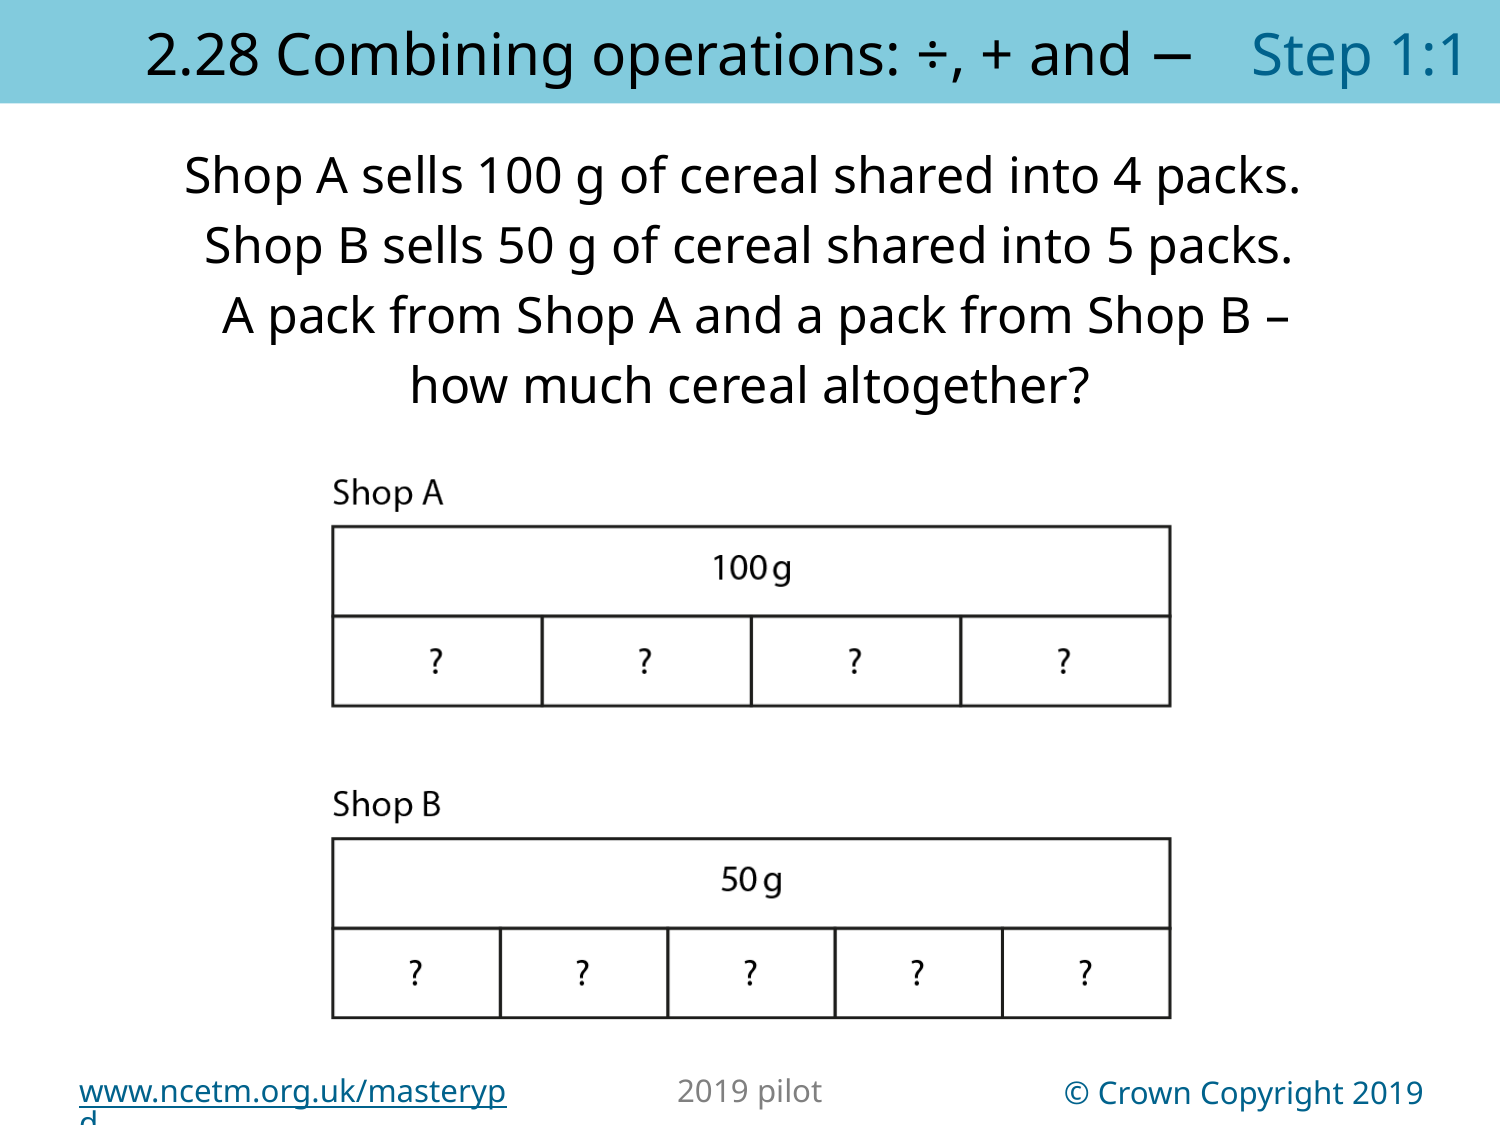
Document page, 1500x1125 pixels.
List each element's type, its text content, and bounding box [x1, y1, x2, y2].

list 2.28 Combining operations: ÷, + and − Step 1:1 [0, 0, 1500, 104]
text_box Shop A sells 100 g of cereal shared into 4 packs. Shop B sells 50 g of cereal shared into 5 packs. A pack from Shop A and a pack from Shop B – how much cereal altogether? [169, 136, 1331, 422]
picture [328, 473, 1172, 1044]
